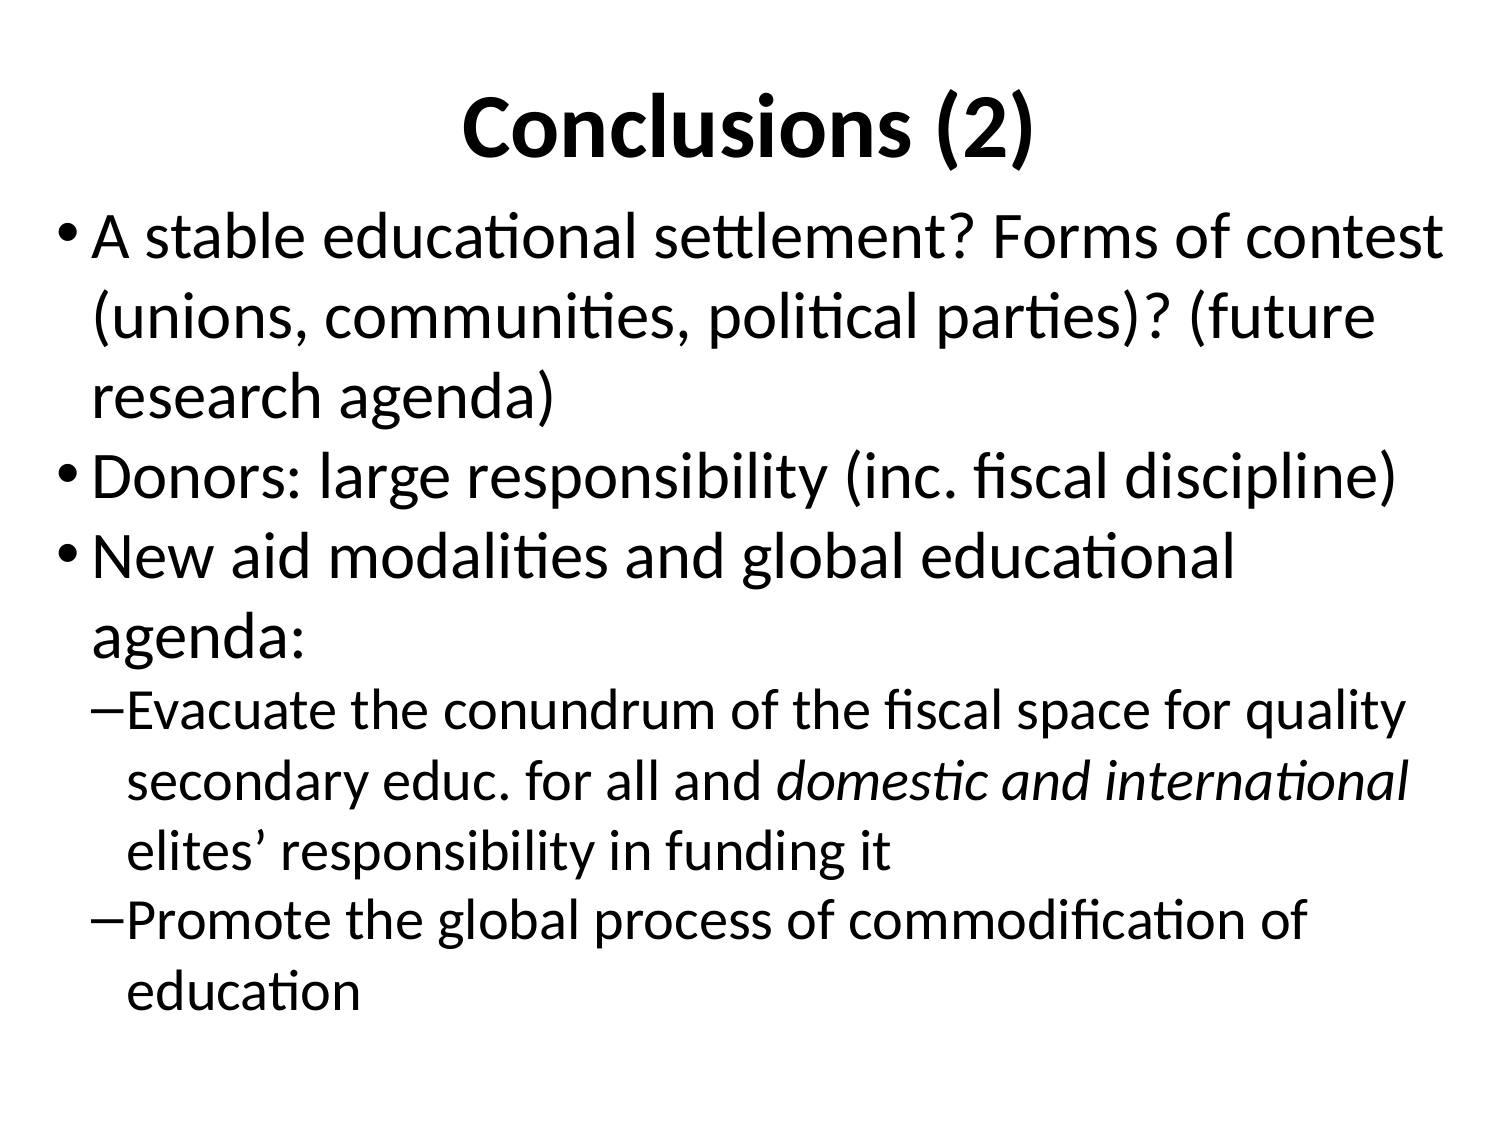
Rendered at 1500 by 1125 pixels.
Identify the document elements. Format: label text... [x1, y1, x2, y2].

text_box Conclusions (2) [75, 45, 1425, 184]
text_box A stable educational settlement? Forms of contest (unions, communities, political parties)? (future research agenda) Donors: large responsibility (inc. fiscal discipline) New aid modalities and global educational agenda: Evacuate the conundrum of the fiscal space for quality secondary educ. for all and domestic and international elites’ responsibility in funding it Promote the global process of commodification of education [41, 184, 1473, 1106]
